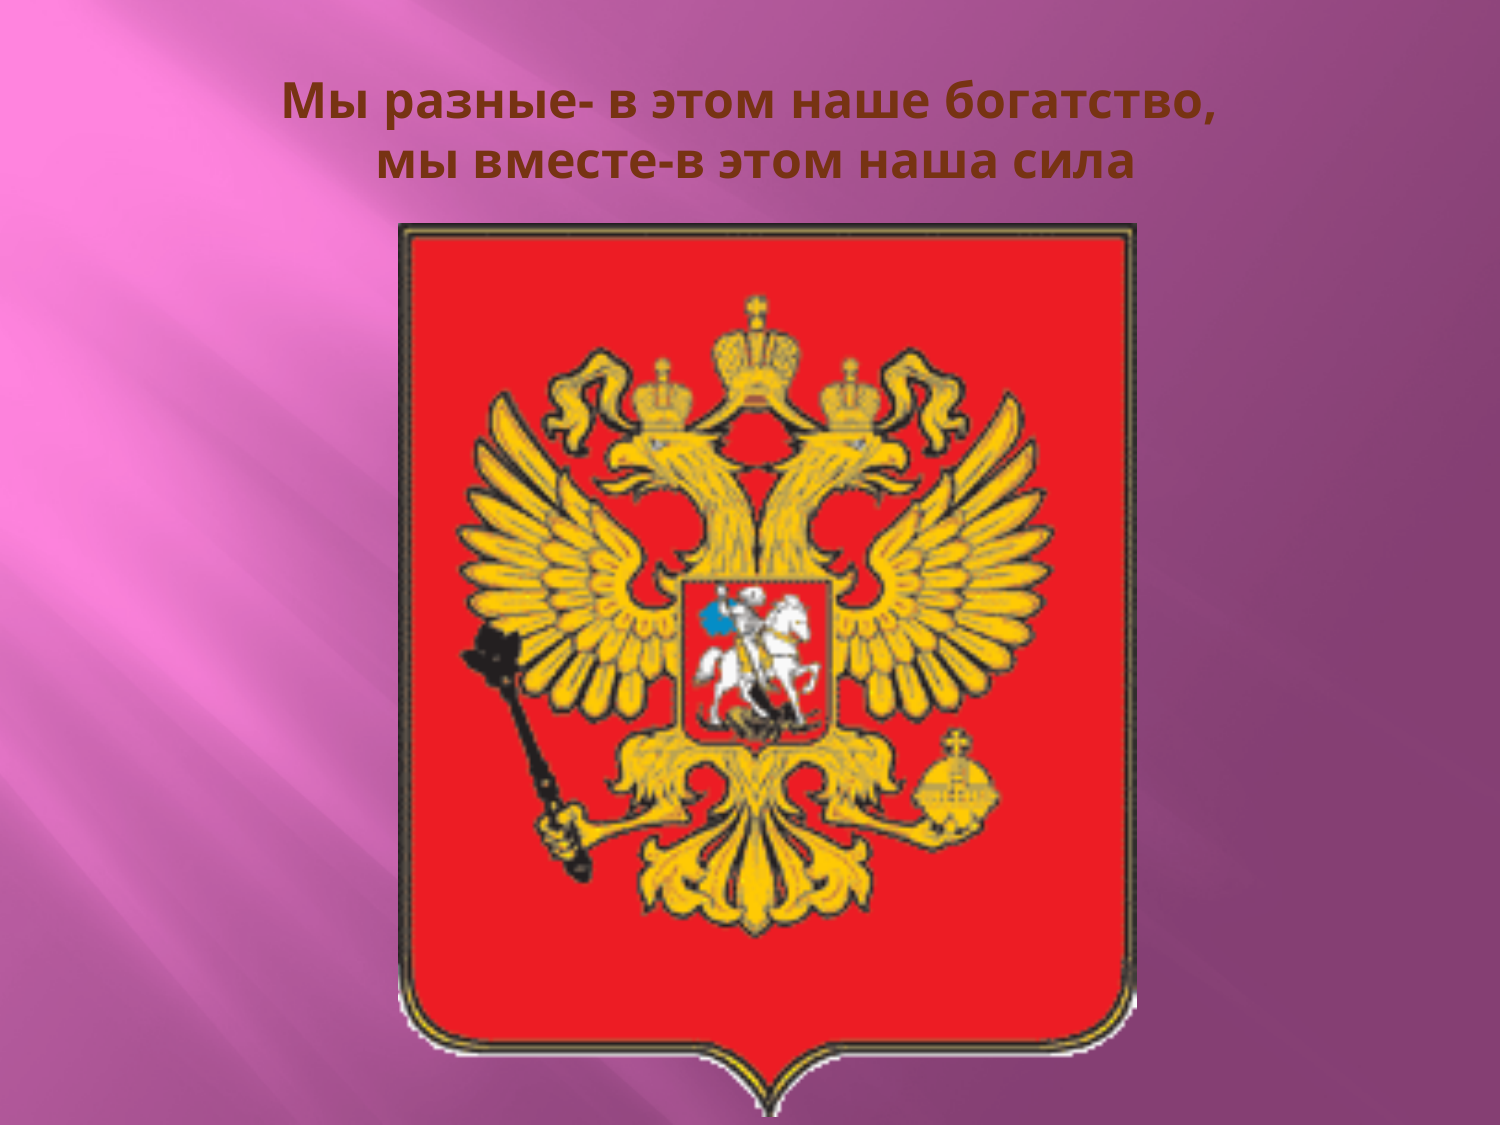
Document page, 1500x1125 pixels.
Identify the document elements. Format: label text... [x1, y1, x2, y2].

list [398, 223, 1137, 1117]
title Мы разные- в этом наше богатство, мы вместе-в этом наша сила [58, 0, 1454, 258]
